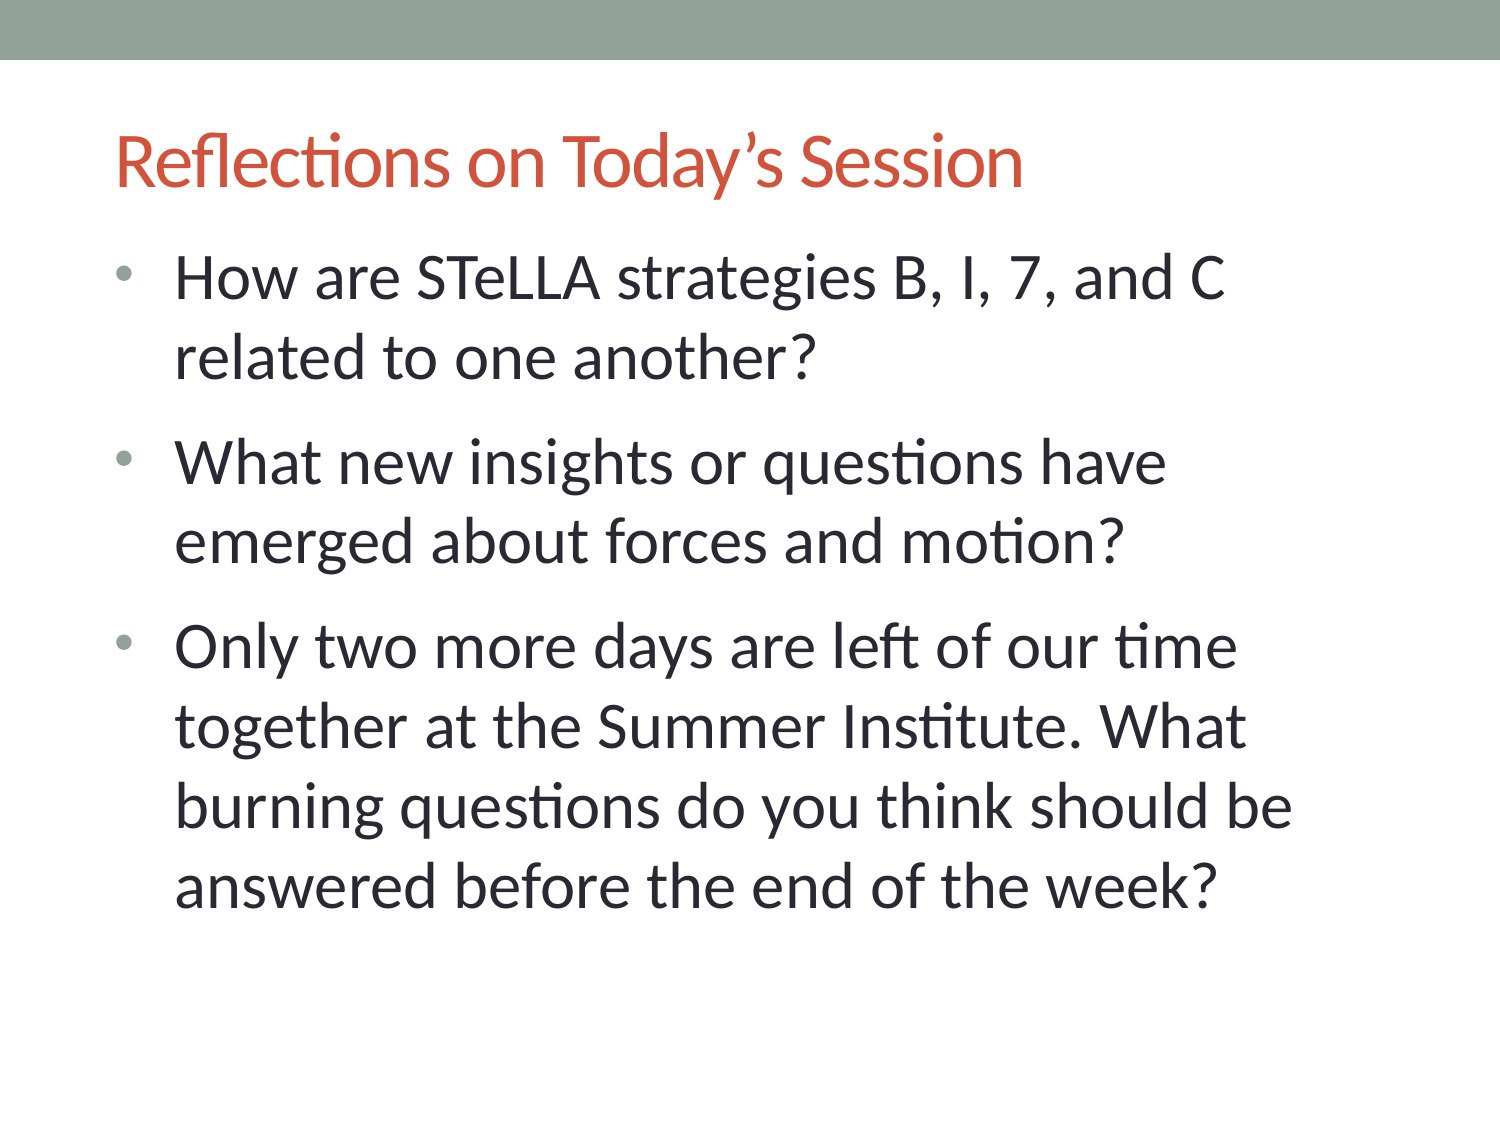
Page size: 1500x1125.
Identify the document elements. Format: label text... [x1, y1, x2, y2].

list How are STeLLA strategies B, I, 7, and C related to one another? What new insights or questions have emerged about forces and motion? Only two more days are left of our time together at the Summer Institute. What burning questions do you think should be answered before the end of the week? [99, 224, 1425, 1063]
title Reflections on Today’s Session [99, 62, 1463, 250]
